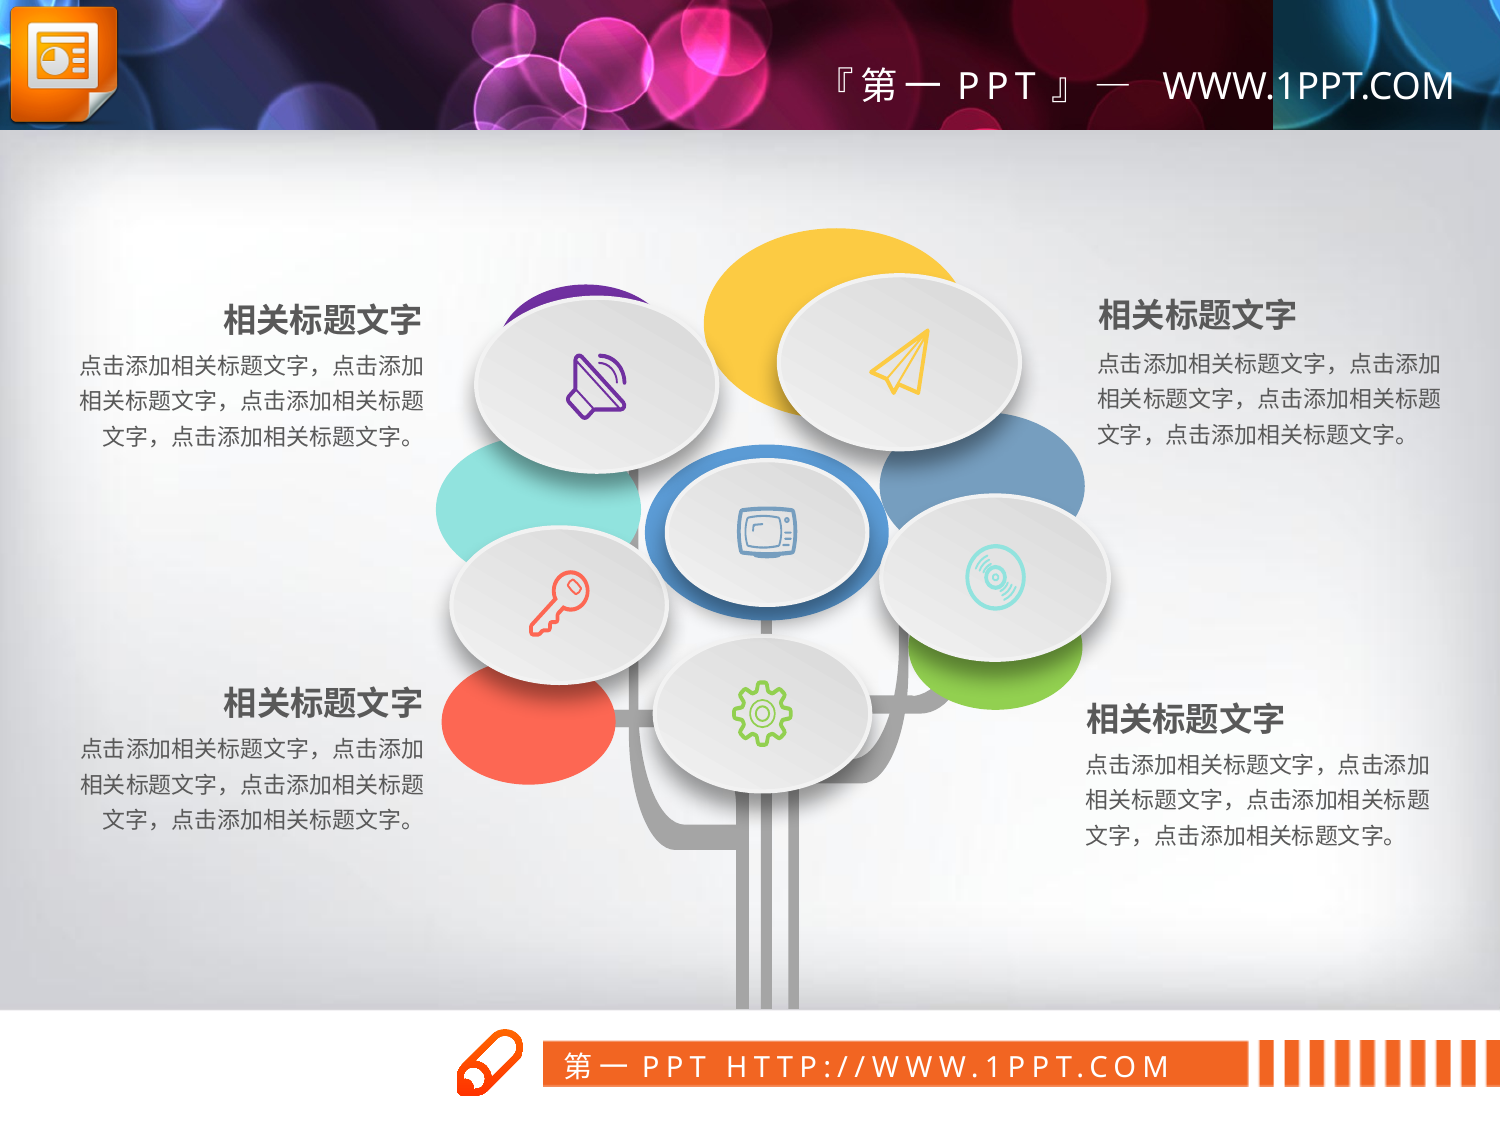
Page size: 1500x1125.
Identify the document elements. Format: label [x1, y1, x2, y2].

text_box [654, 635, 871, 792]
text_box [1082, 274, 1468, 454]
text_box [52, 279, 440, 456]
picture [543, 1040, 1500, 1087]
text_box [880, 495, 1110, 660]
text_box [435, 664, 1085, 1010]
text_box [778, 274, 1021, 450]
text_box [666, 459, 868, 606]
text_box [475, 297, 718, 472]
text_box [1070, 678, 1448, 855]
text_box [53, 662, 440, 840]
text_box [451, 527, 668, 684]
picture [0, 0, 1500, 1012]
text_box [435, 227, 1085, 664]
